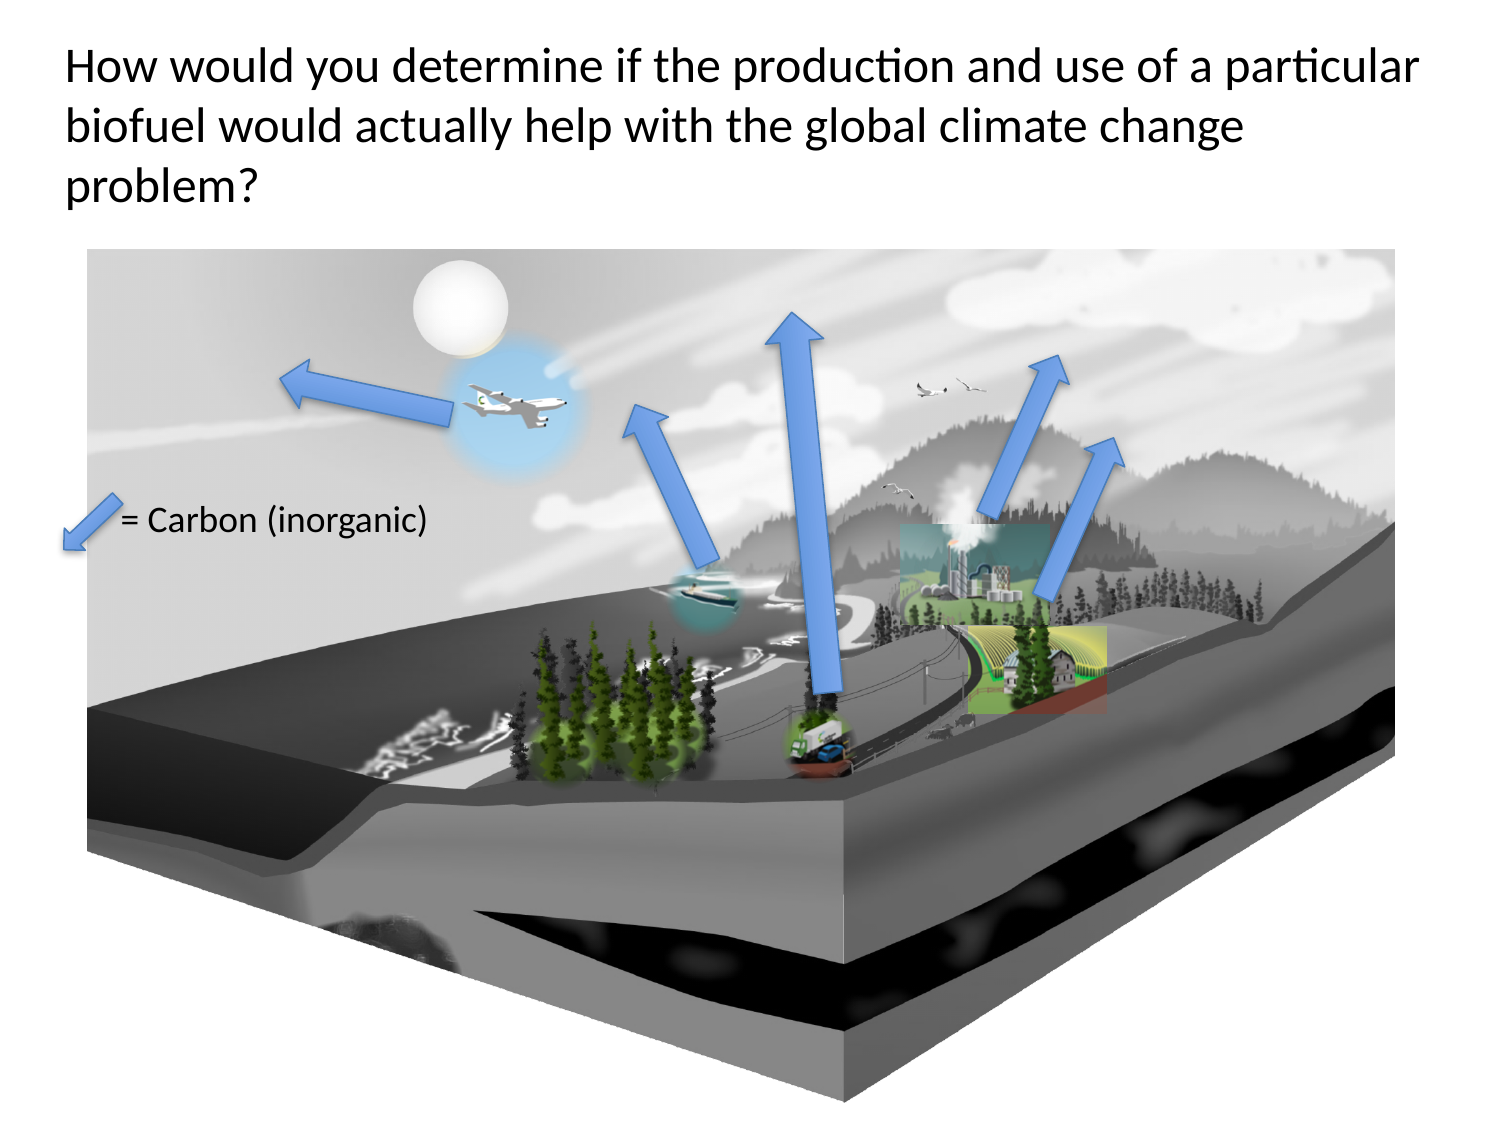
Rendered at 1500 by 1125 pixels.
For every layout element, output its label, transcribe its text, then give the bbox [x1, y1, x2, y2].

picture [87, 249, 1395, 1103]
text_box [53, 487, 447, 549]
text_box How would you determine if the production and use of a particular biofuel would actually help with the global climate change problem? [49, 24, 1463, 220]
